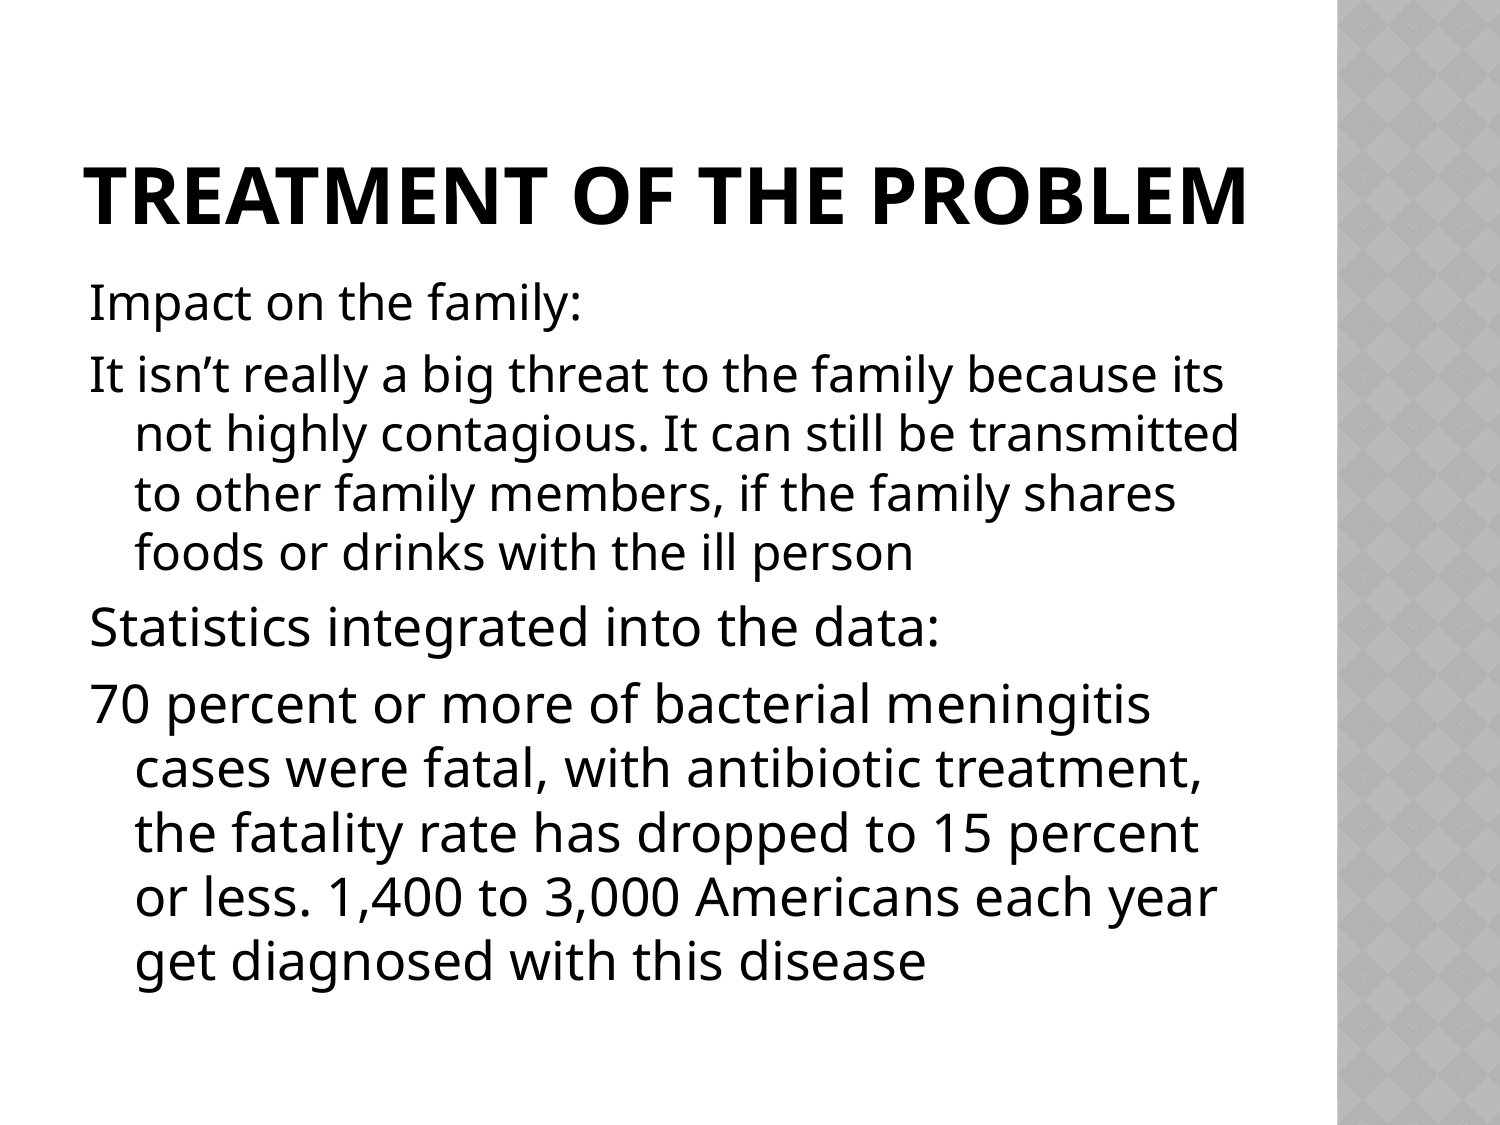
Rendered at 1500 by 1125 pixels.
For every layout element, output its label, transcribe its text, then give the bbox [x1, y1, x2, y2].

list Impact on the family: It isn’t really a big threat to the family because its not highly contagious. It can still be transmitted to other family members, if the family shares foods or drinks with the ill person Statistics integrated into the data: 70 percent or more of bacterial meningitis cases were fatal, with antibiotic treatment, the fatality rate has dropped to 15 percent or less. 1,400 to 3,000 Americans each year get diagnosed with this disease [75, 264, 1263, 1059]
title Treatment of the problem [75, 52, 1263, 240]
